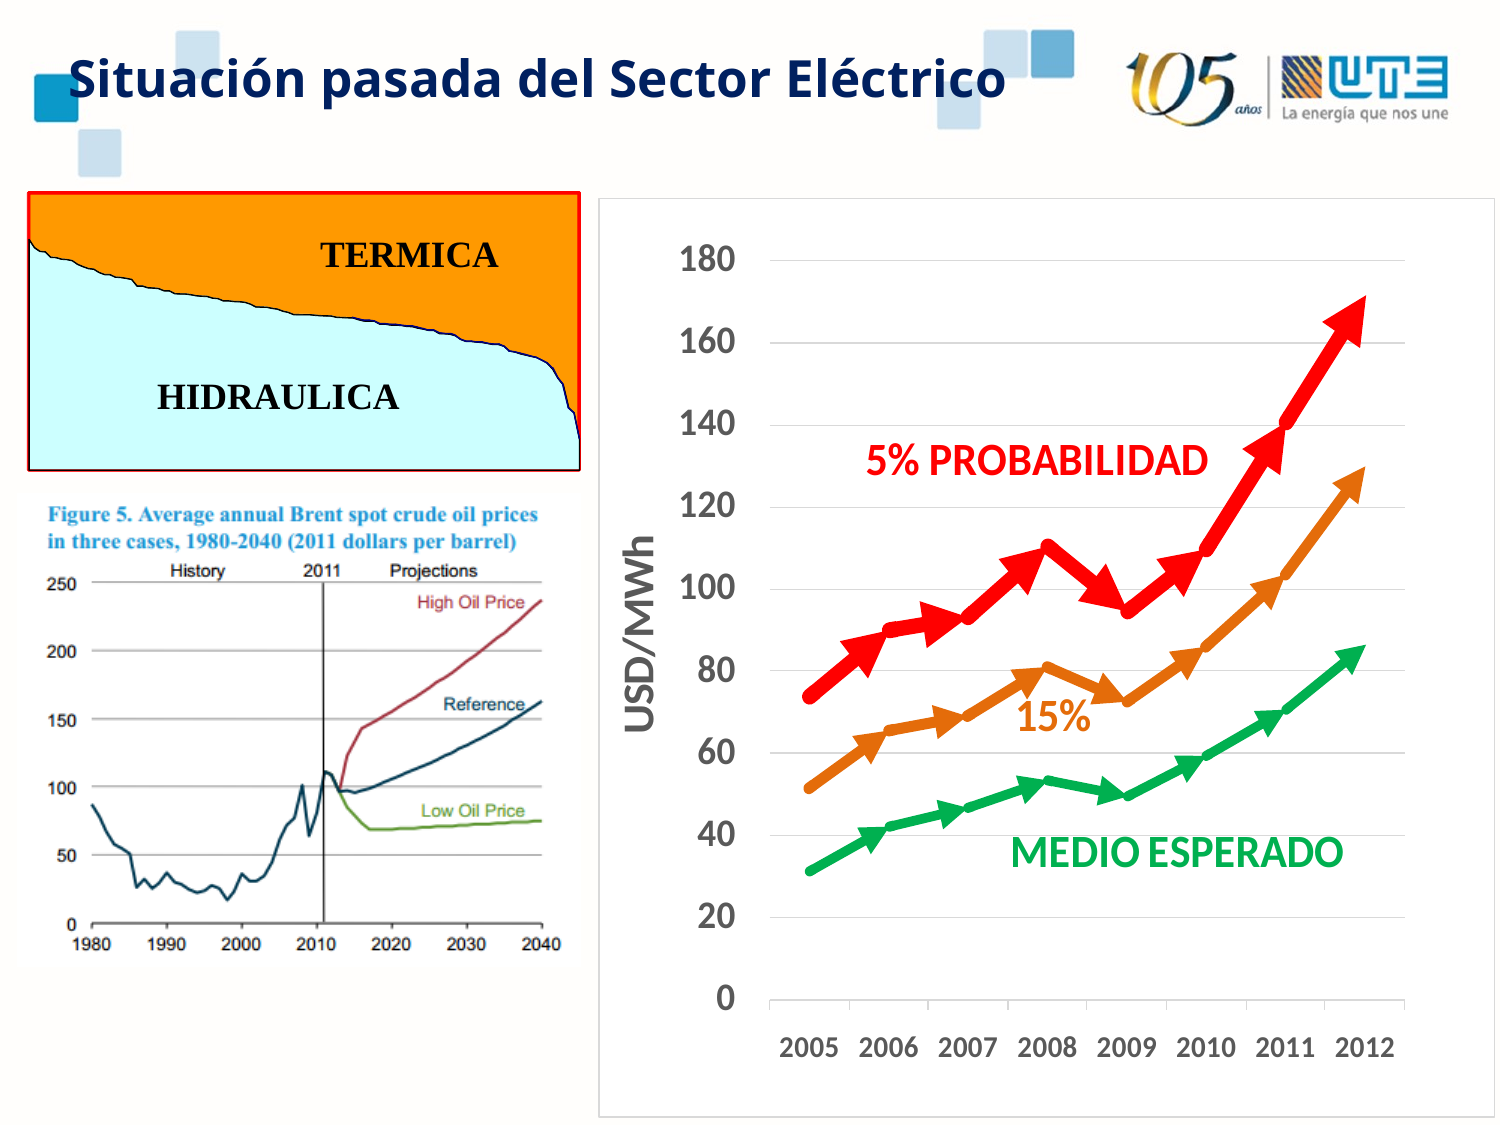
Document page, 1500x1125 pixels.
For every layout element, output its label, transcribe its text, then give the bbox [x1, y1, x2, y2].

title Situación pasada del Sector Eléctrico [53, 45, 1479, 118]
picture [0, 0, 1500, 1125]
